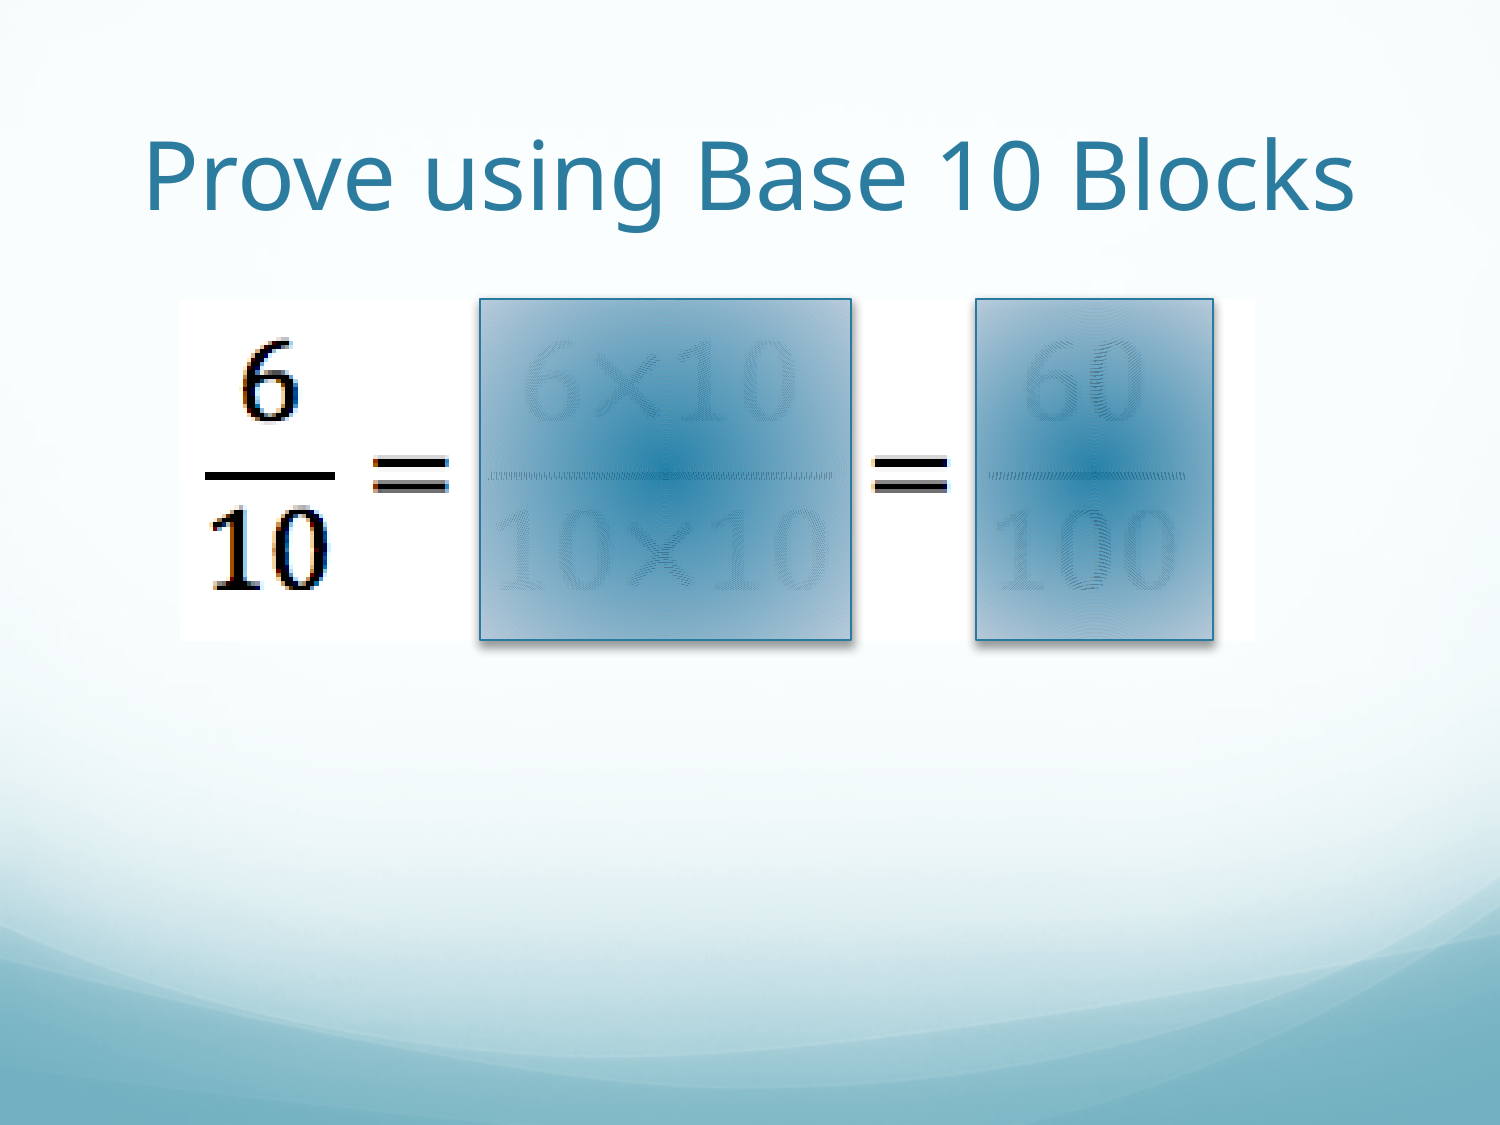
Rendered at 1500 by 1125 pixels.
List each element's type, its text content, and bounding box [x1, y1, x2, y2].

picture [179, 298, 1255, 641]
title Prove using Base 10 Blocks [90, 17, 1410, 237]
